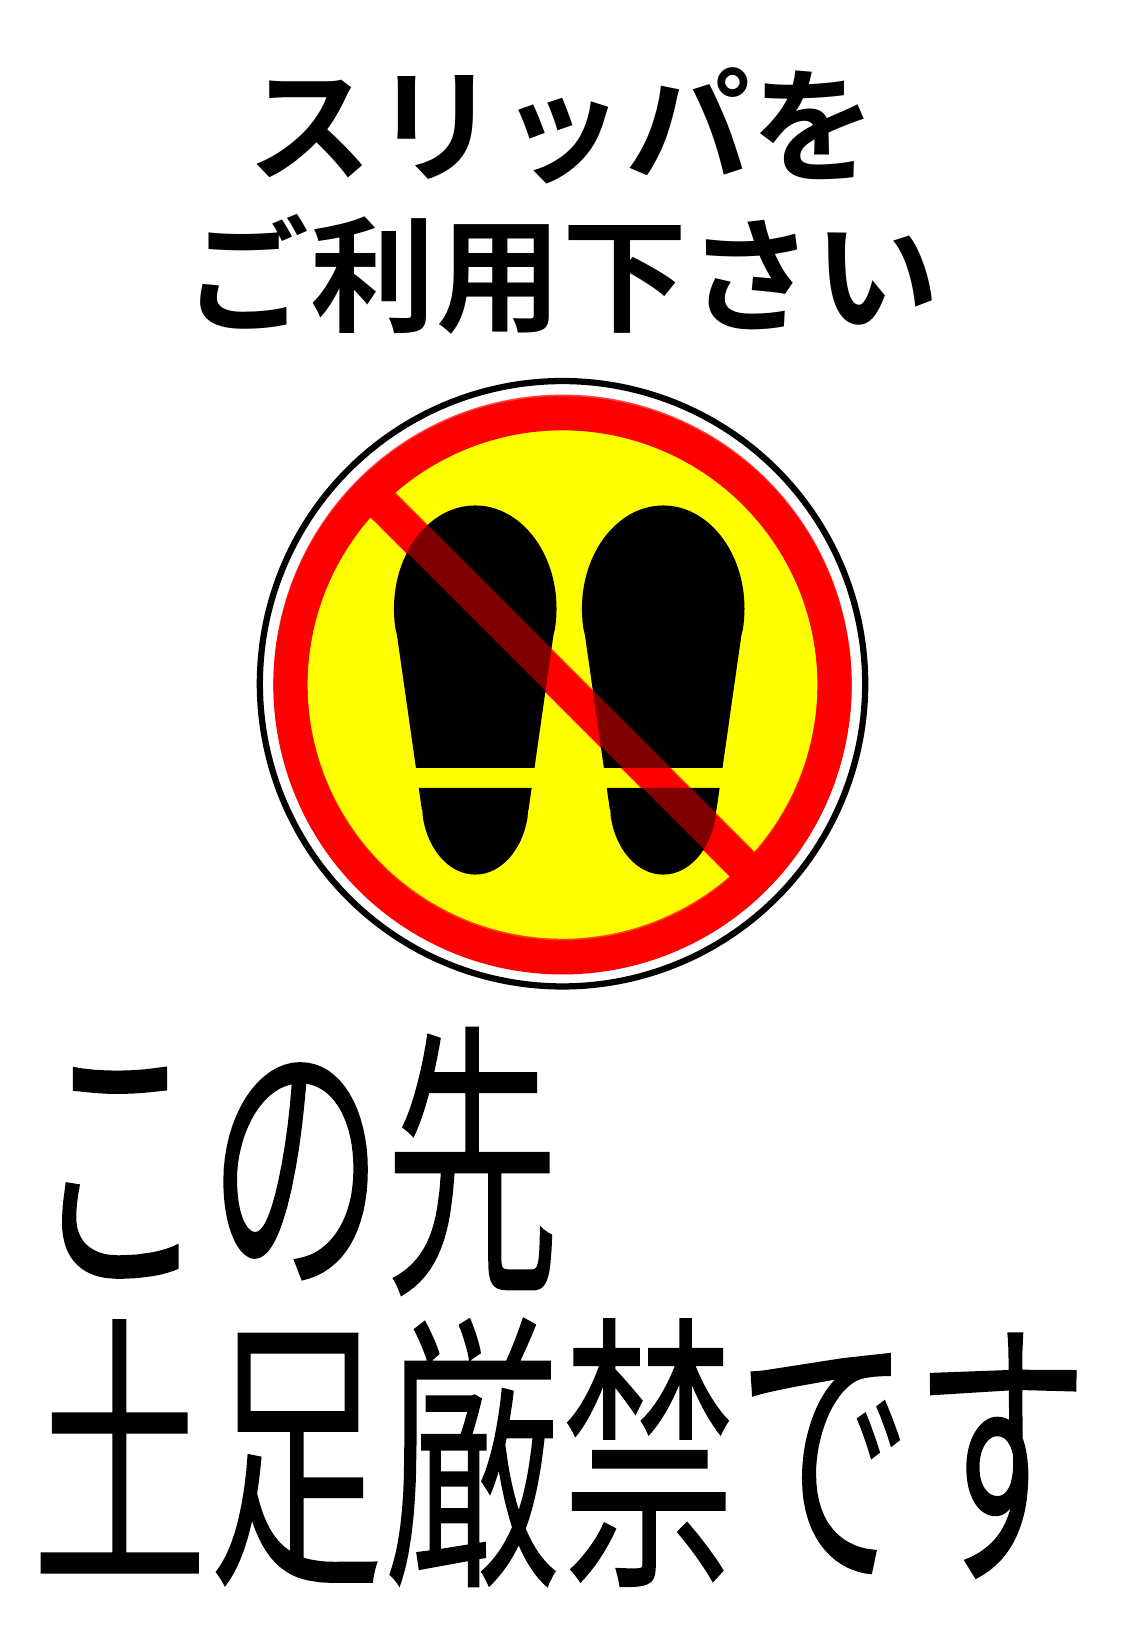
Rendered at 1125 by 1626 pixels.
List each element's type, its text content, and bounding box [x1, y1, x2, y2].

text_box スリッパを ご利用下さい [0, 40, 1125, 356]
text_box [259, 380, 866, 987]
